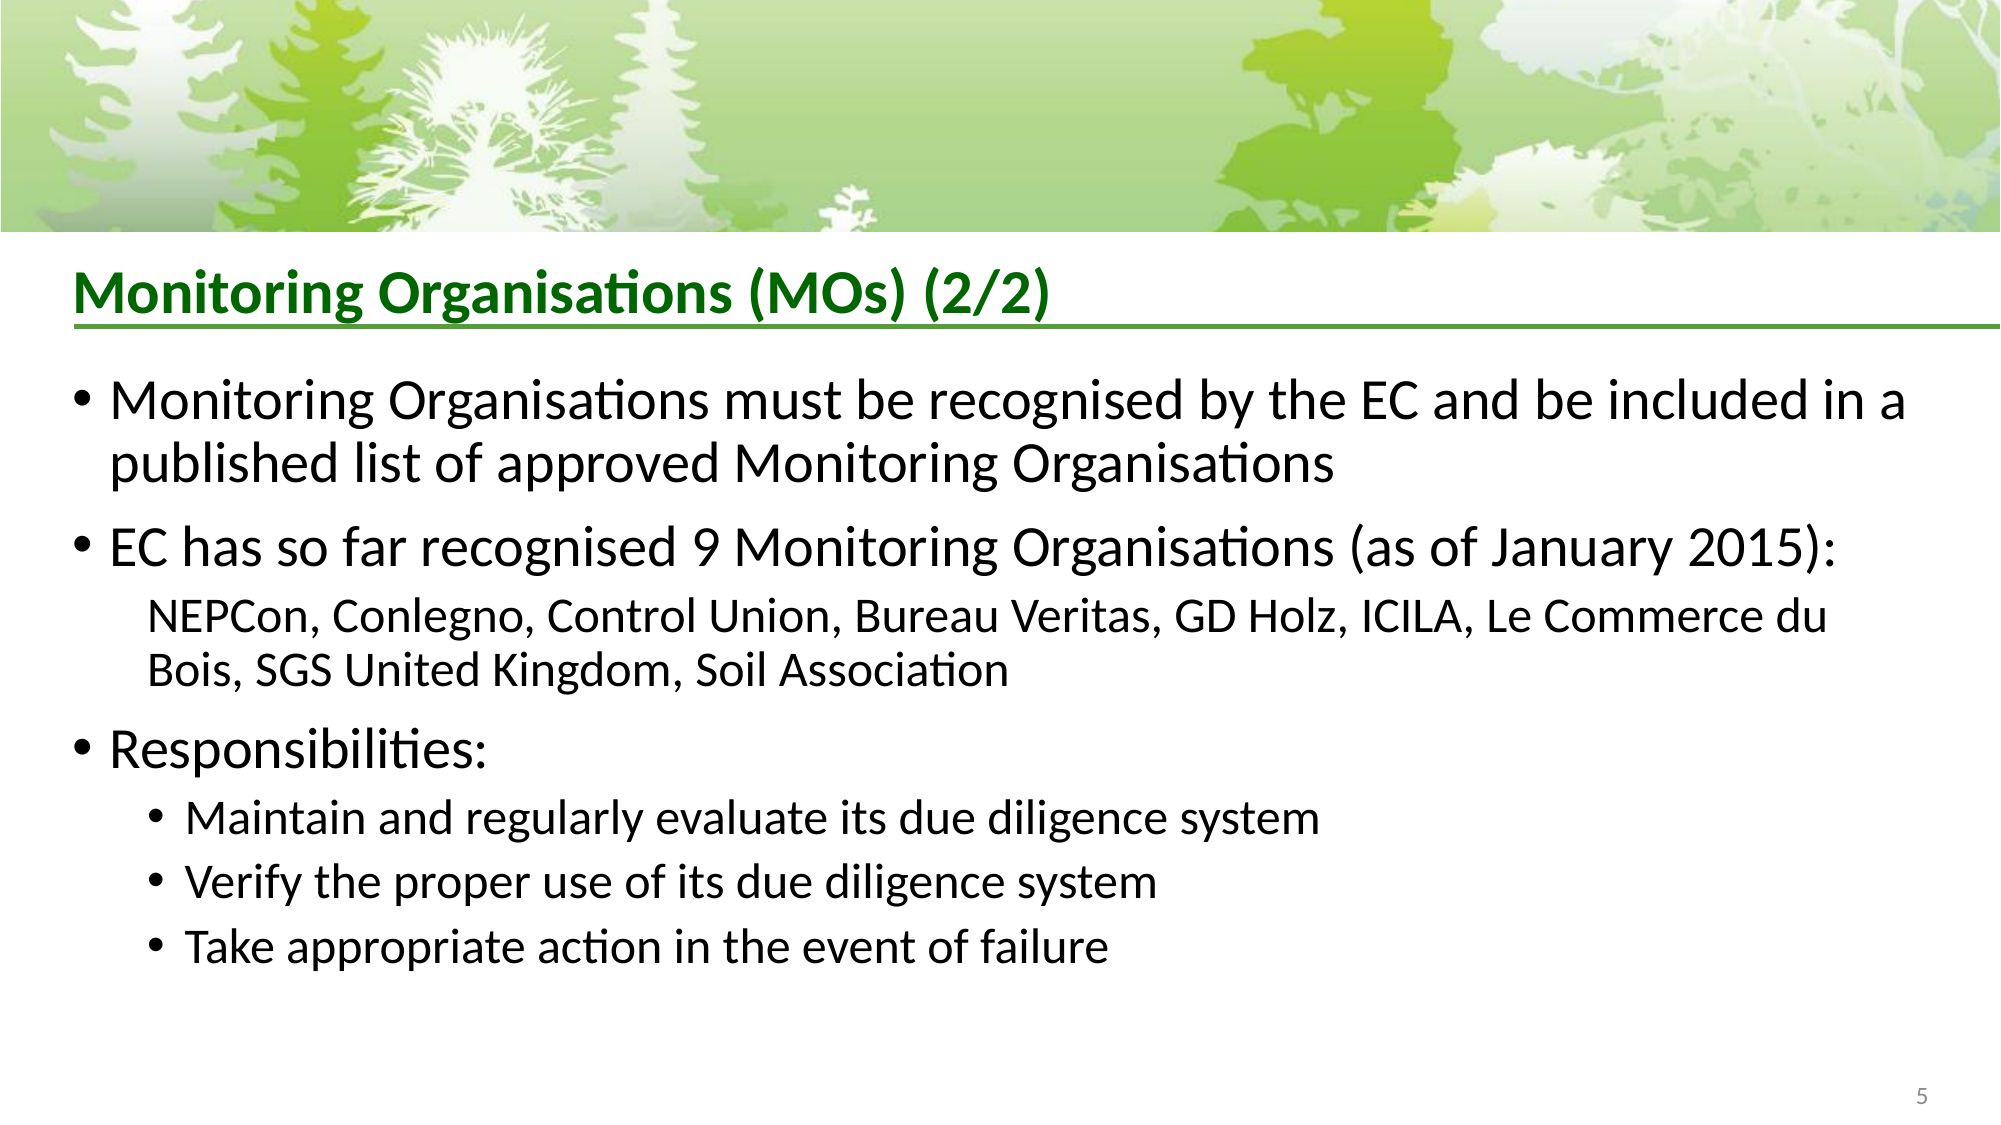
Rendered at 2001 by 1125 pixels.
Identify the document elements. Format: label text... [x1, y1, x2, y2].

title Monitoring Organisations (MOs) (2/2) [57, 200, 1408, 362]
list Monitoring Organisations must be recognised by the EC and be included in a published list of approved Monitoring Organisations EC has so far recognised 9 Monitoring Organisations (as of January 2015): NEPCon, Conlegno, Control Union, Bureau Veritas, GD Holz, ICILA, Le Commerce du Bois, SGS United Kingdom, Soil Association Responsibilities: Maintain and regularly evaluate its due diligence system Verify the proper use of its due diligence system Take appropriate action in the event of failure [57, 362, 1940, 1105]
slide_number 5 [1493, 1065, 1944, 1125]
picture [0, 0, 2000, 232]
